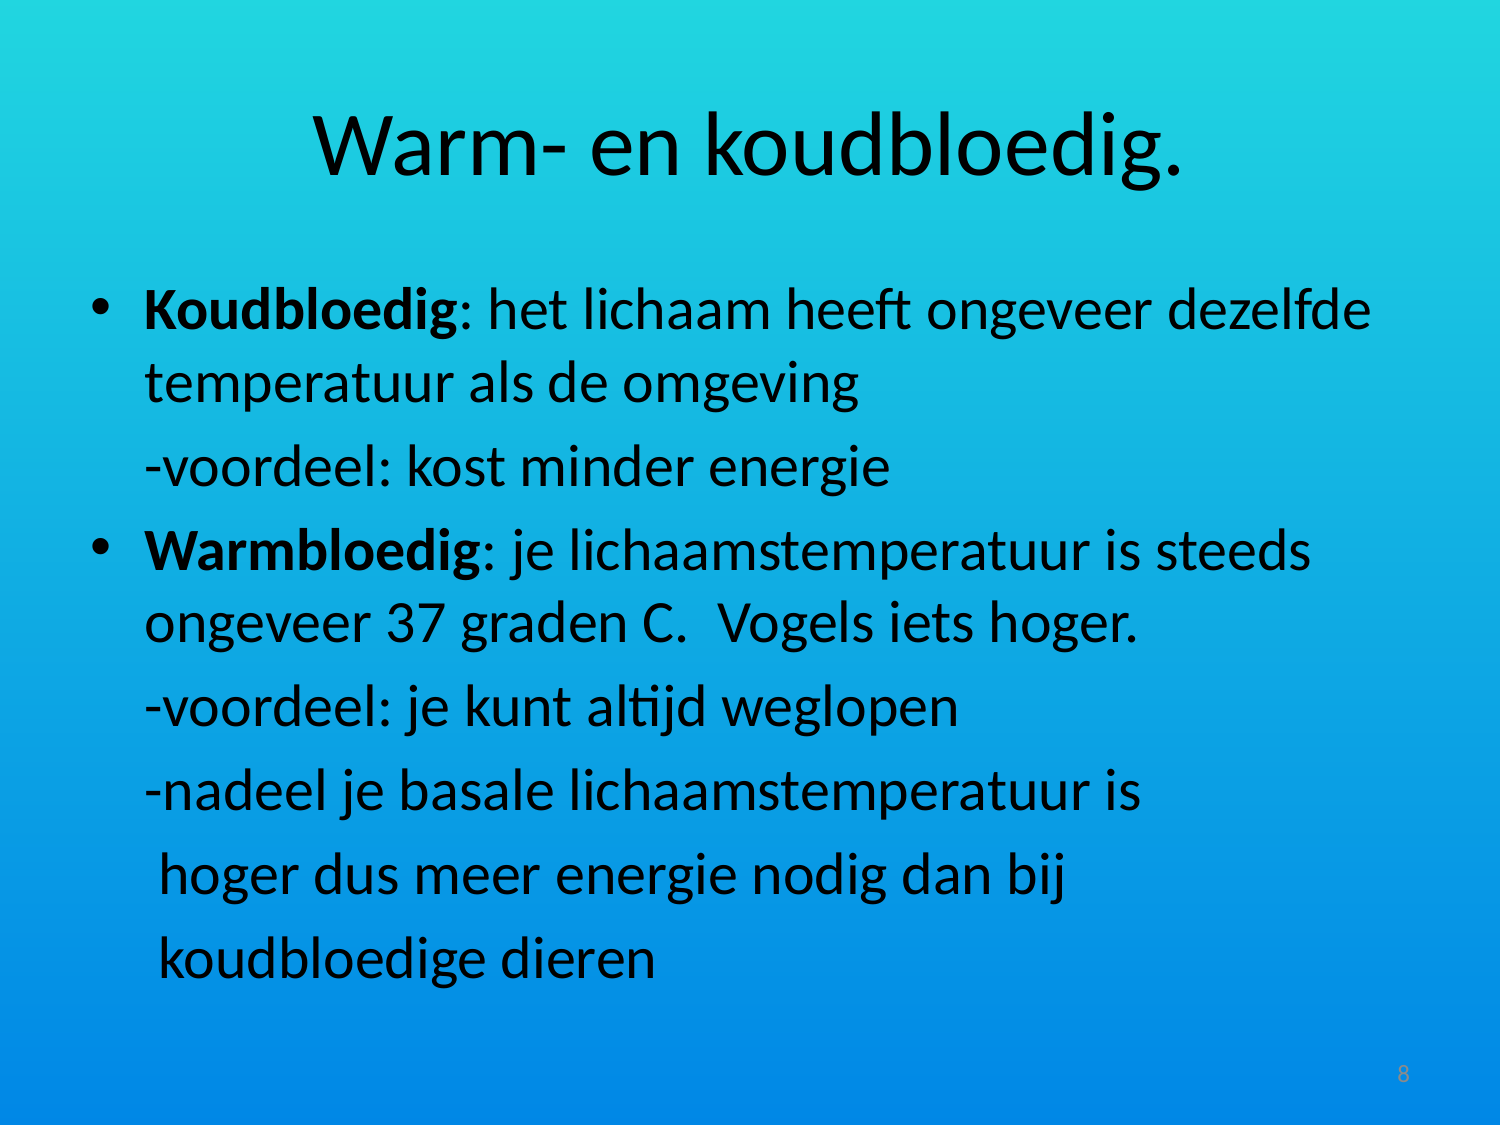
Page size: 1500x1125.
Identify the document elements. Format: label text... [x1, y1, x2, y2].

slide_number 8 [1074, 1042, 1425, 1103]
list Koudbloedig: het lichaam heeft ongeveer dezelfde temperatuur als de omgeving -voordeel: kost minder energie Warmbloedig: je lichaamstemperatuur is steeds ongeveer 37 graden C. Vogels iets hoger. -voordeel: je kunt altijd weglopen -nadeel je basale lichaamstemperatuur is hoger dus meer energie nodig dan bij koudbloedige dieren [75, 262, 1425, 1005]
title Warm- en koudbloedig. [75, 45, 1425, 233]
